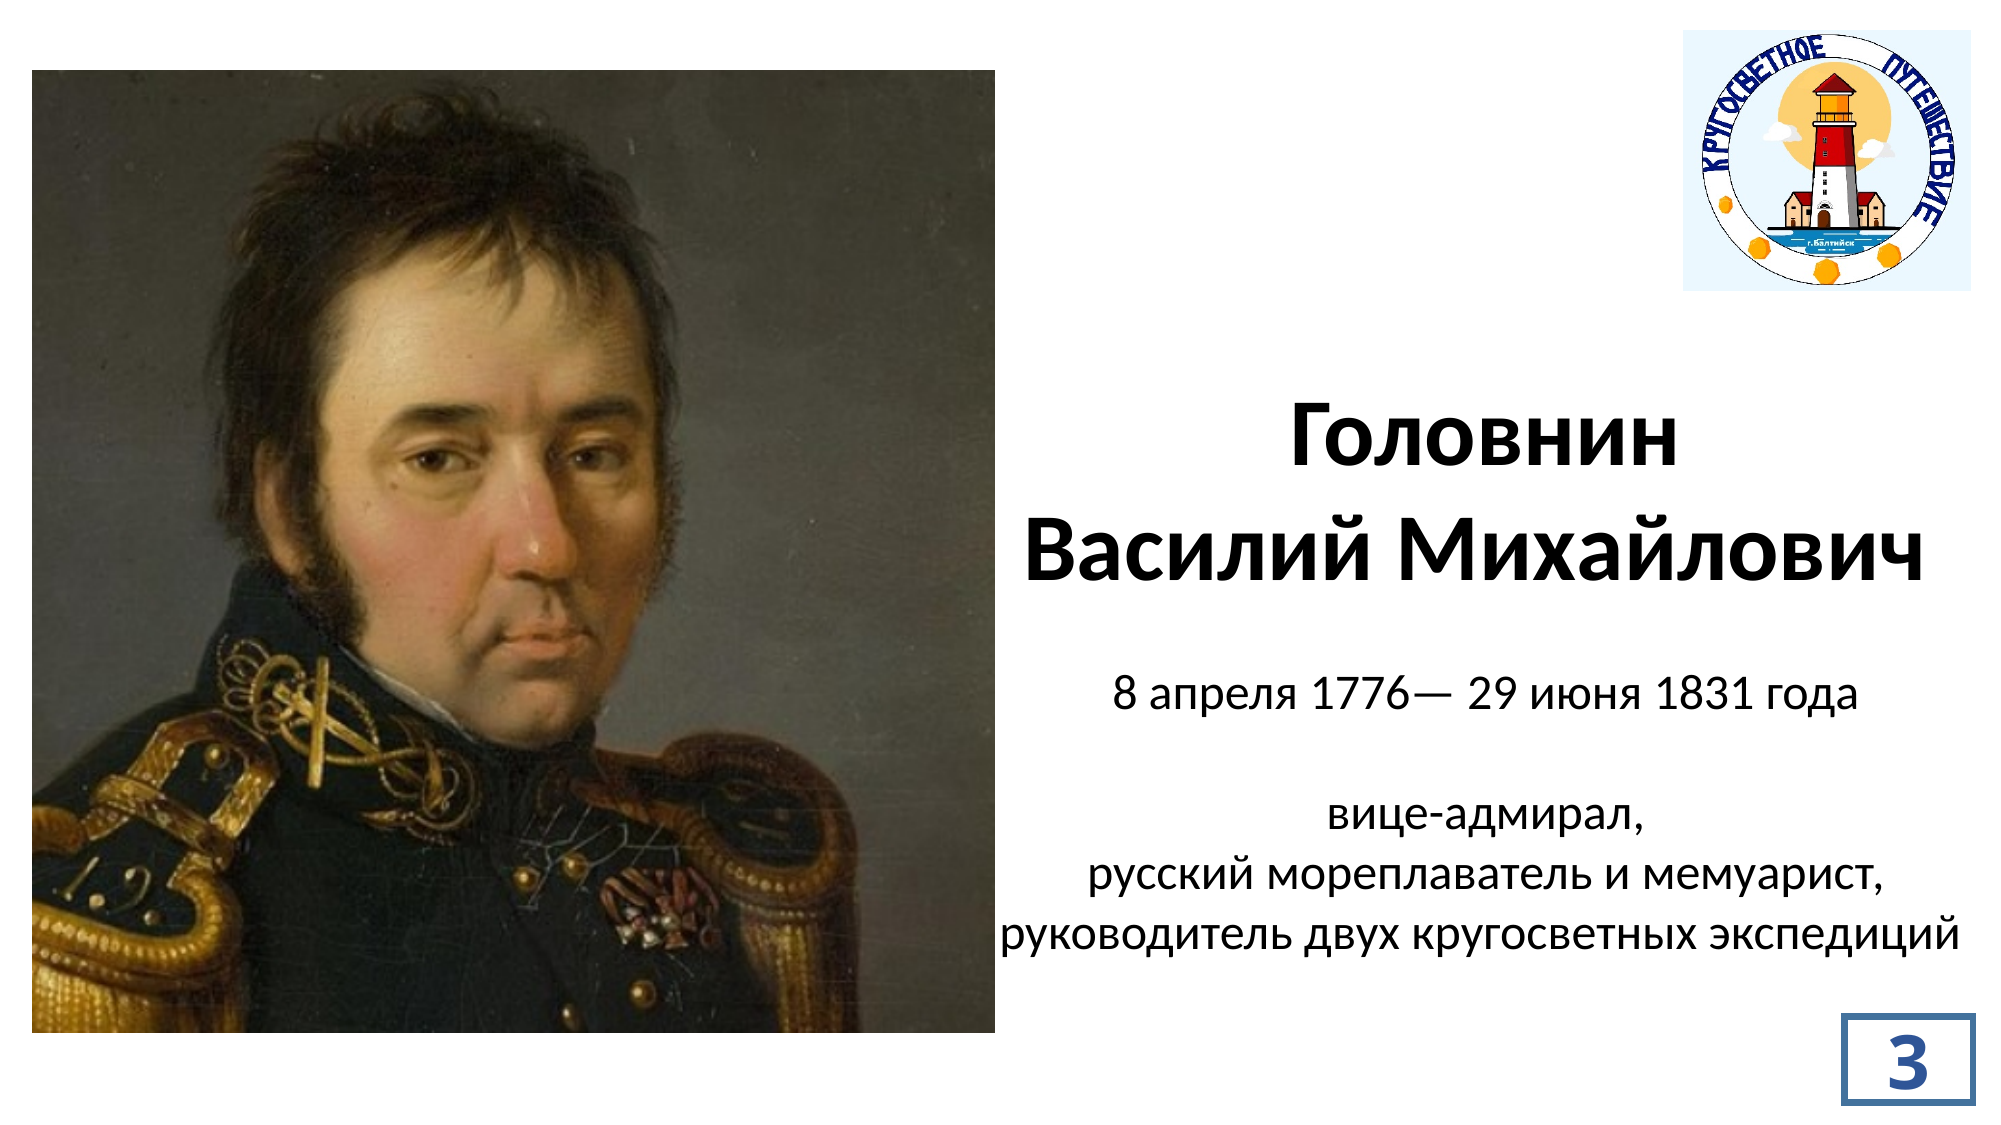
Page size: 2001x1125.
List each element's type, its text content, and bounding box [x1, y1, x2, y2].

text_box Головнин Василий Михайлович 8 апреля 1776— 29 июня 1831 года вице-адмирал, русский мореплаватель и мемуарист, руководитель двух кругосветных экспедиций [995, 362, 2000, 968]
picture [32, 70, 995, 1033]
text_box 3 [1843, 1015, 1974, 1104]
picture [1682, 30, 1971, 292]
